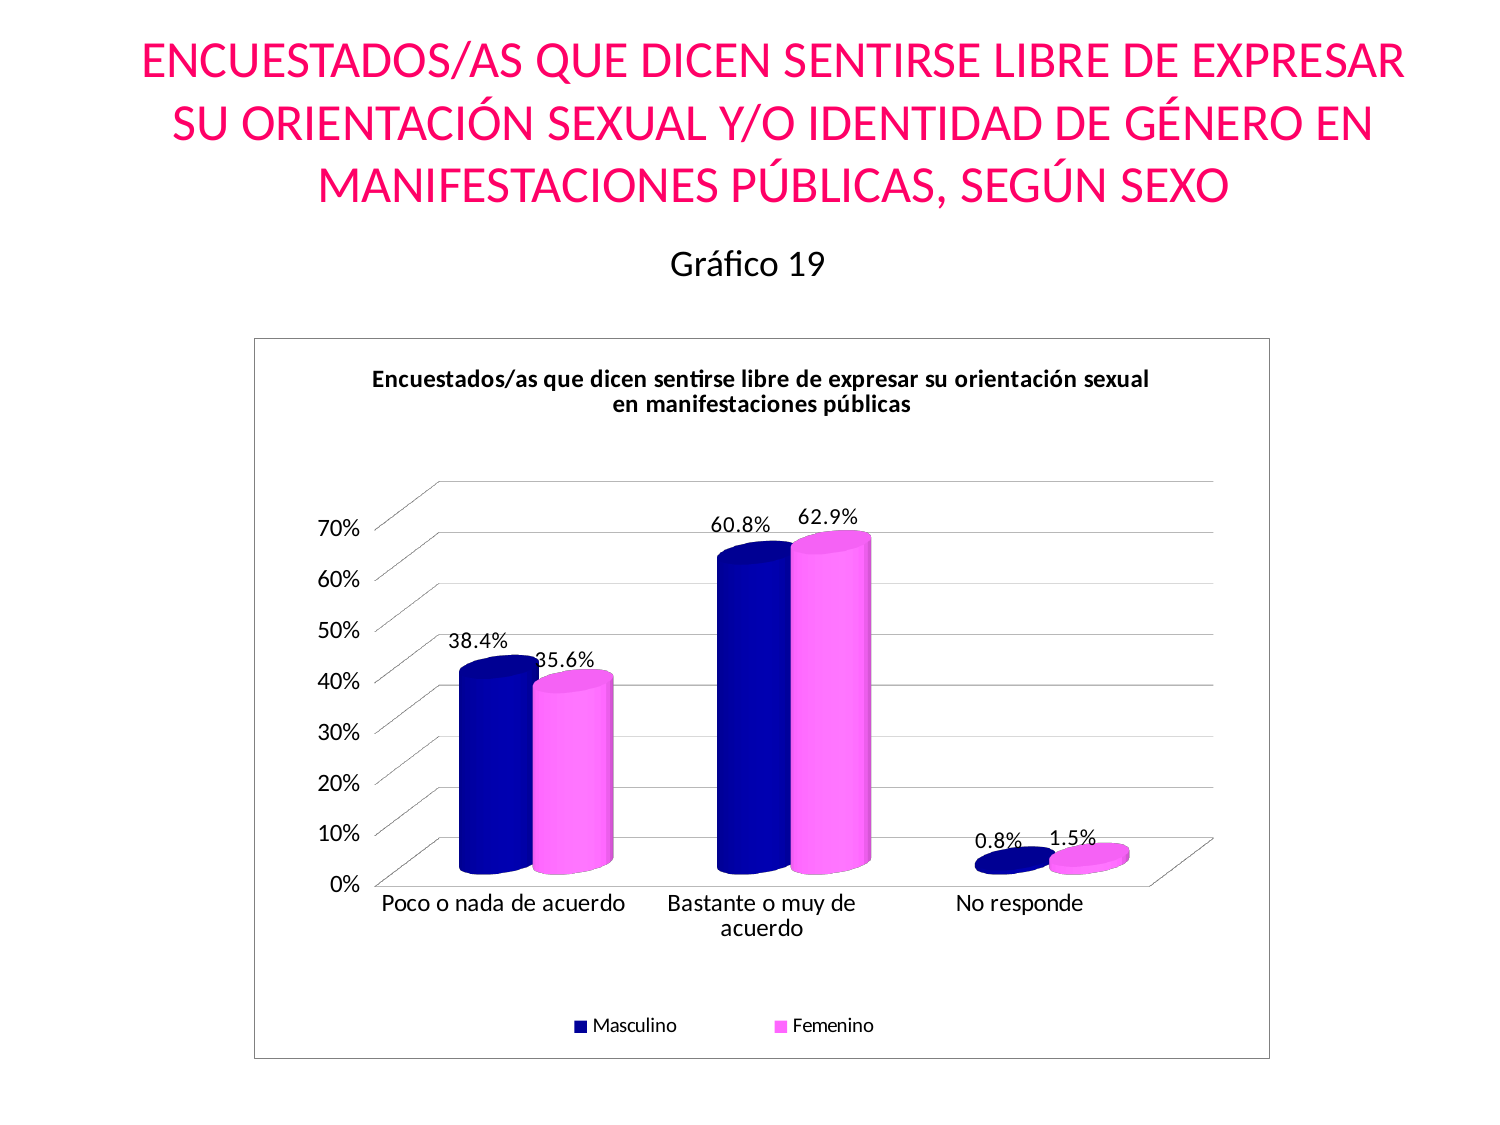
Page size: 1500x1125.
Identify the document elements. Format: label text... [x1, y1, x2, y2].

text_box ENCUESTADOS/AS QUE DICEN SENTIRSE LIBRE DE EXPRESAR SU ORIENTACIÓN SEXUAL Y/O IDENTIDAD DE GÉNERO EN MANIFESTACIONES PÚBLICAS, SEGÚN SEXO [100, 30, 1447, 208]
chart [253, 337, 1270, 1059]
text_box Gráfico 19 [655, 231, 868, 292]
